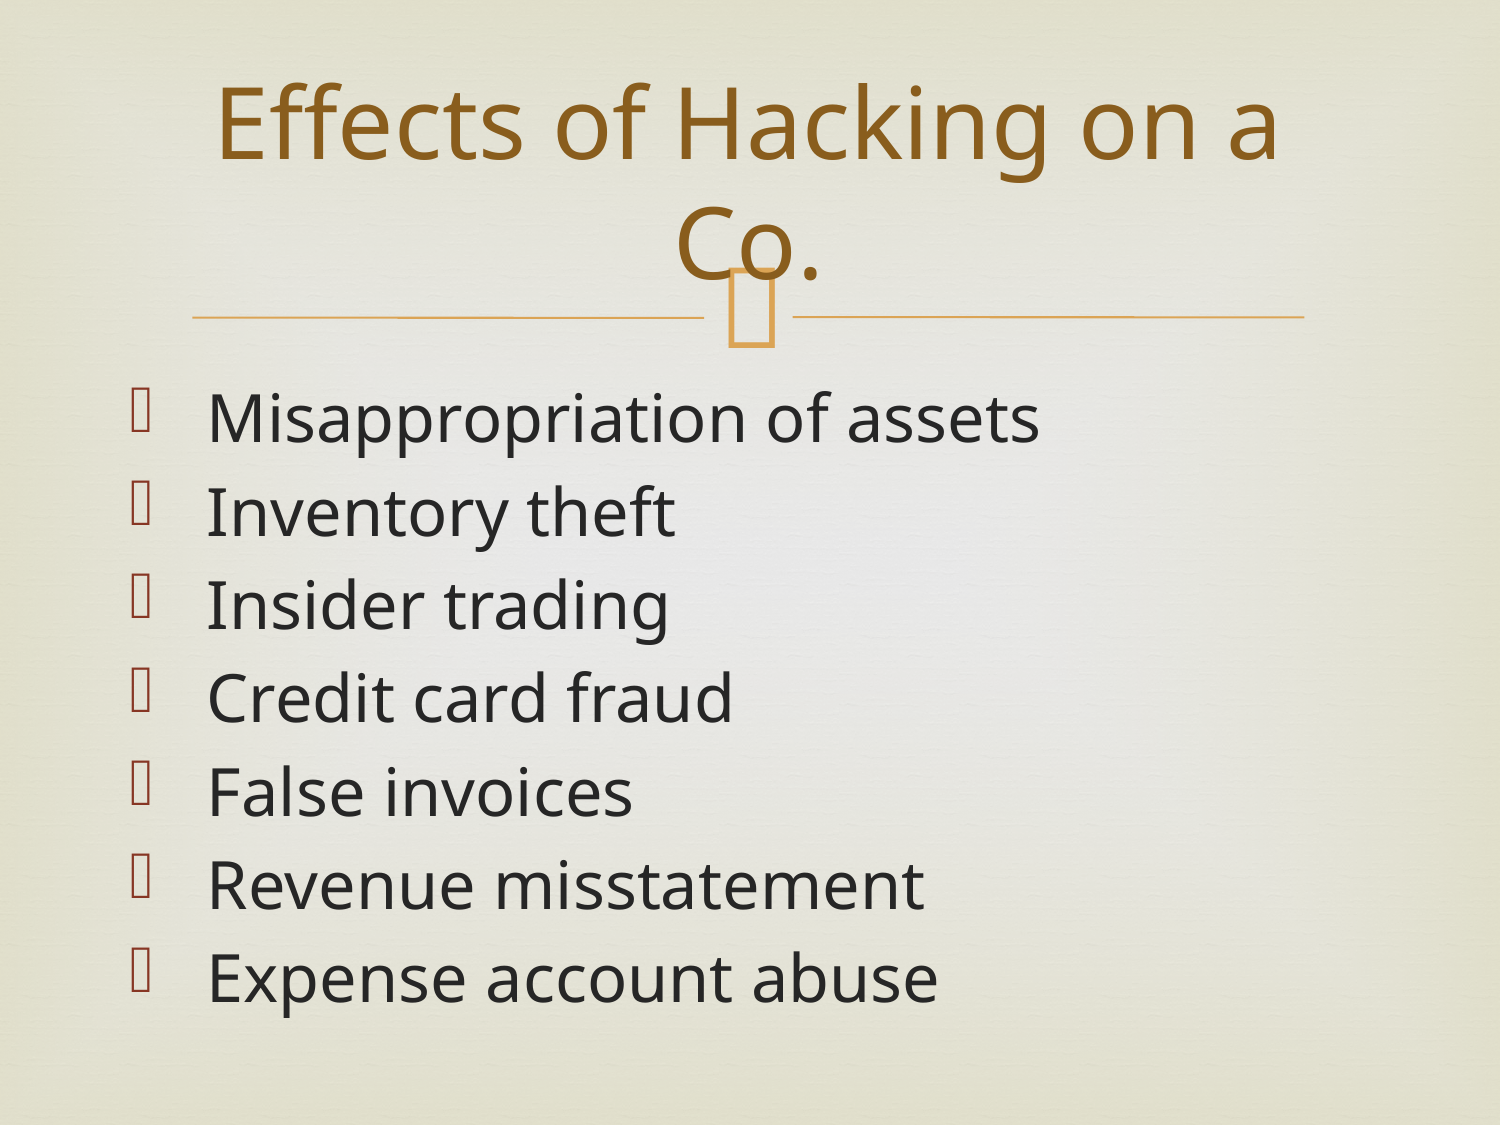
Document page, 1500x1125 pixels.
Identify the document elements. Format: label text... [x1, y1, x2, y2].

title Effects of Hacking on a Co. [112, 93, 1386, 267]
list Misappropriation of assets Inventory theft Insider trading Credit card fraud False invoices Revenue misstatement Expense account abuse [114, 368, 1386, 1005]
